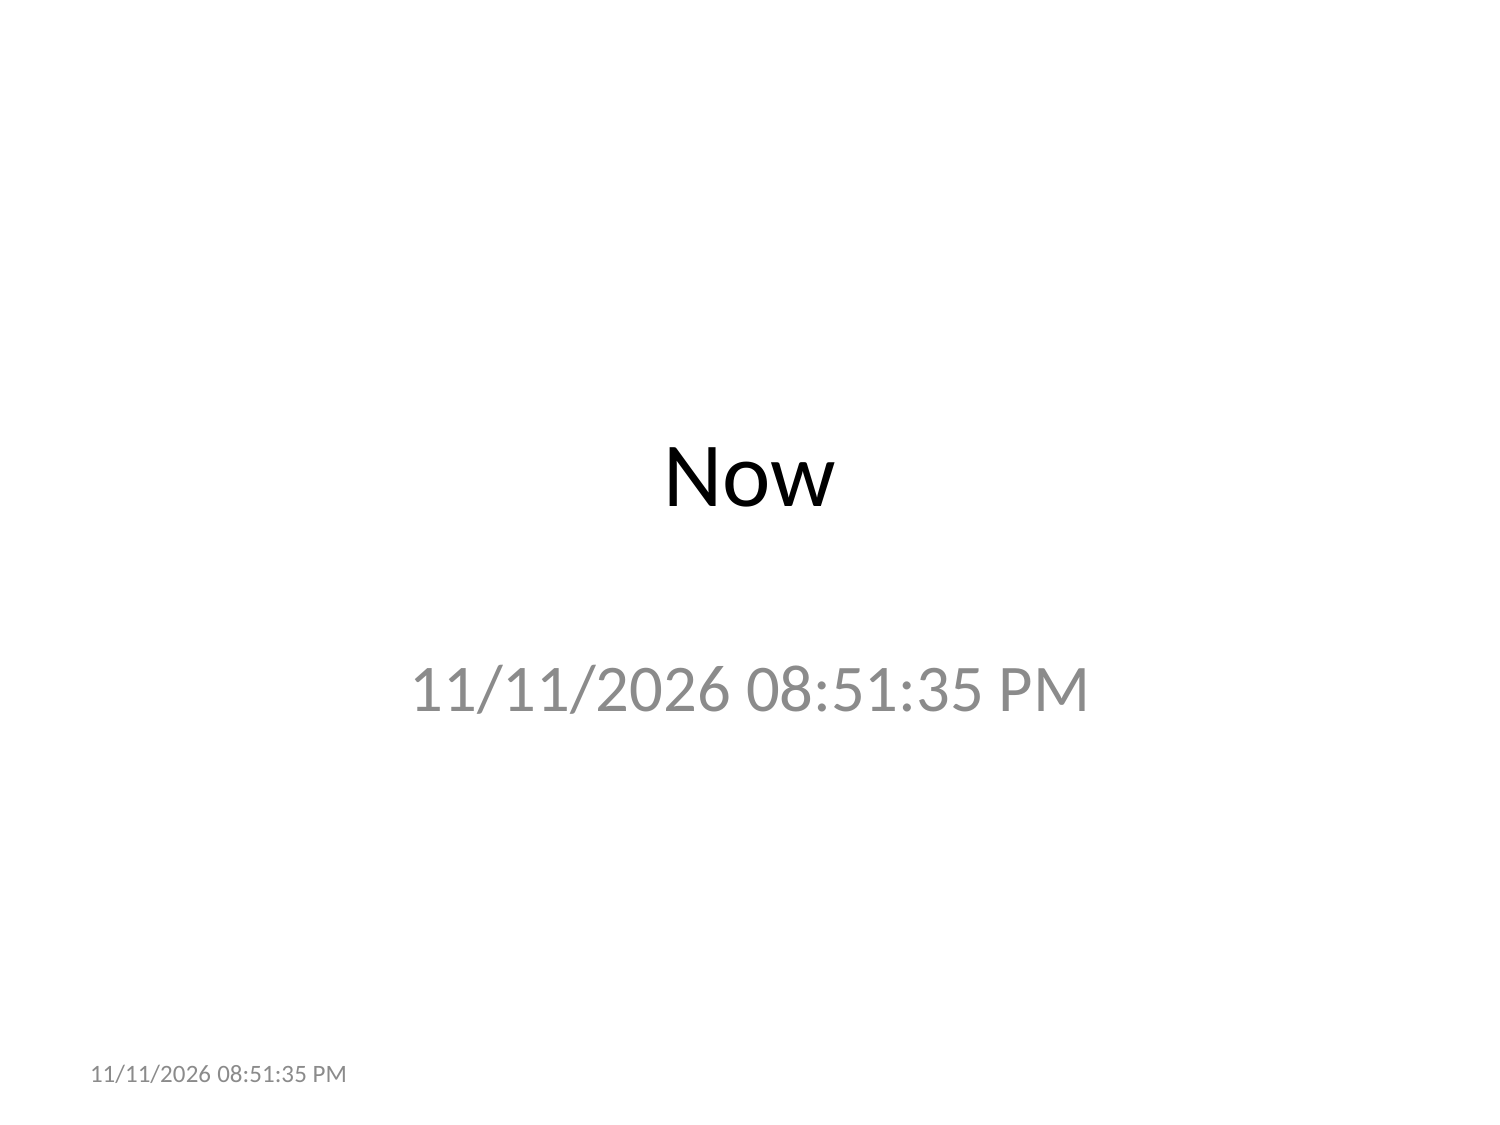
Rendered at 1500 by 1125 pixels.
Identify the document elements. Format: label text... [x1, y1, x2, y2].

title Now [112, 349, 1388, 591]
subtitle 2011-12-19 10:20:04 AM [225, 637, 1275, 925]
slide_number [75, 1042, 425, 1103]
